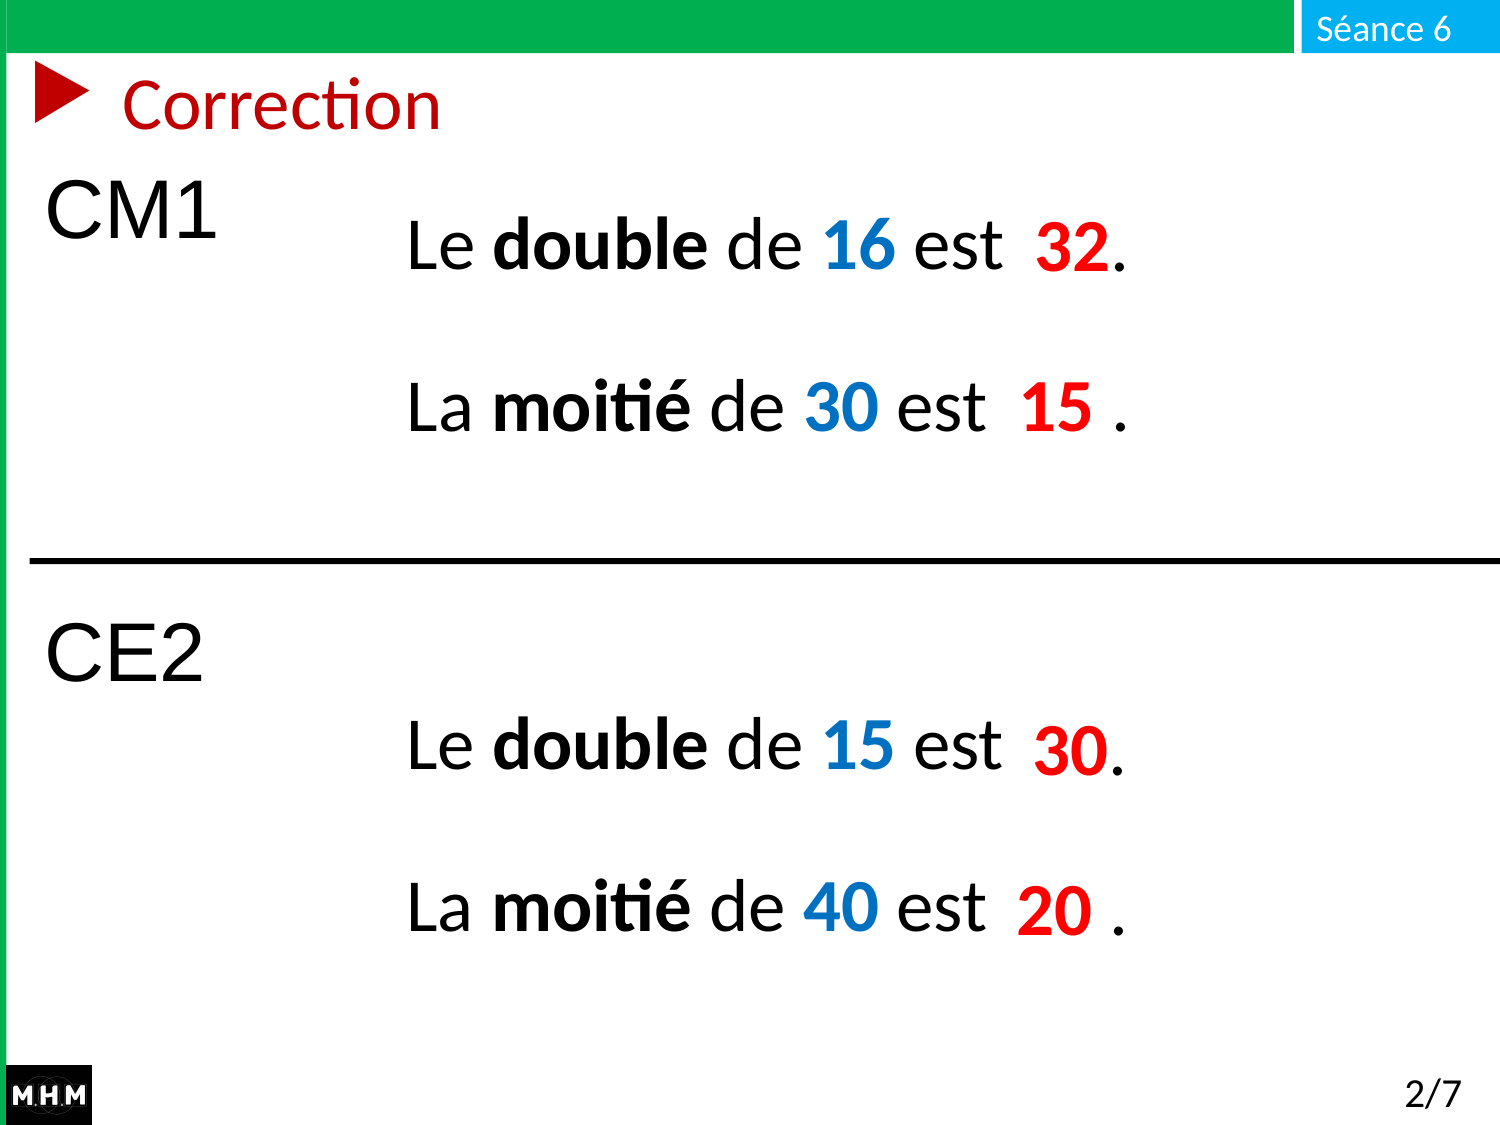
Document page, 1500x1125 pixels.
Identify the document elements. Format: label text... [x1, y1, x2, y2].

title Correction [13, 58, 1397, 154]
text_box Le double de 16 est … La moitié de 30 est … [391, 180, 1128, 473]
text_box 32. [1010, 194, 1154, 301]
picture [6, 1065, 92, 1125]
text_box 20 . [1000, 858, 1144, 965]
text_box CM1 [29, 147, 1004, 256]
text_box 2/7 [1389, 1064, 1500, 1125]
text_box 30. [1008, 698, 1152, 804]
text_box Le double de 15 est … La moitié de 40 est … [391, 679, 1128, 972]
text_box 15 . [1002, 354, 1146, 461]
text_box CE2 [29, 590, 1004, 699]
